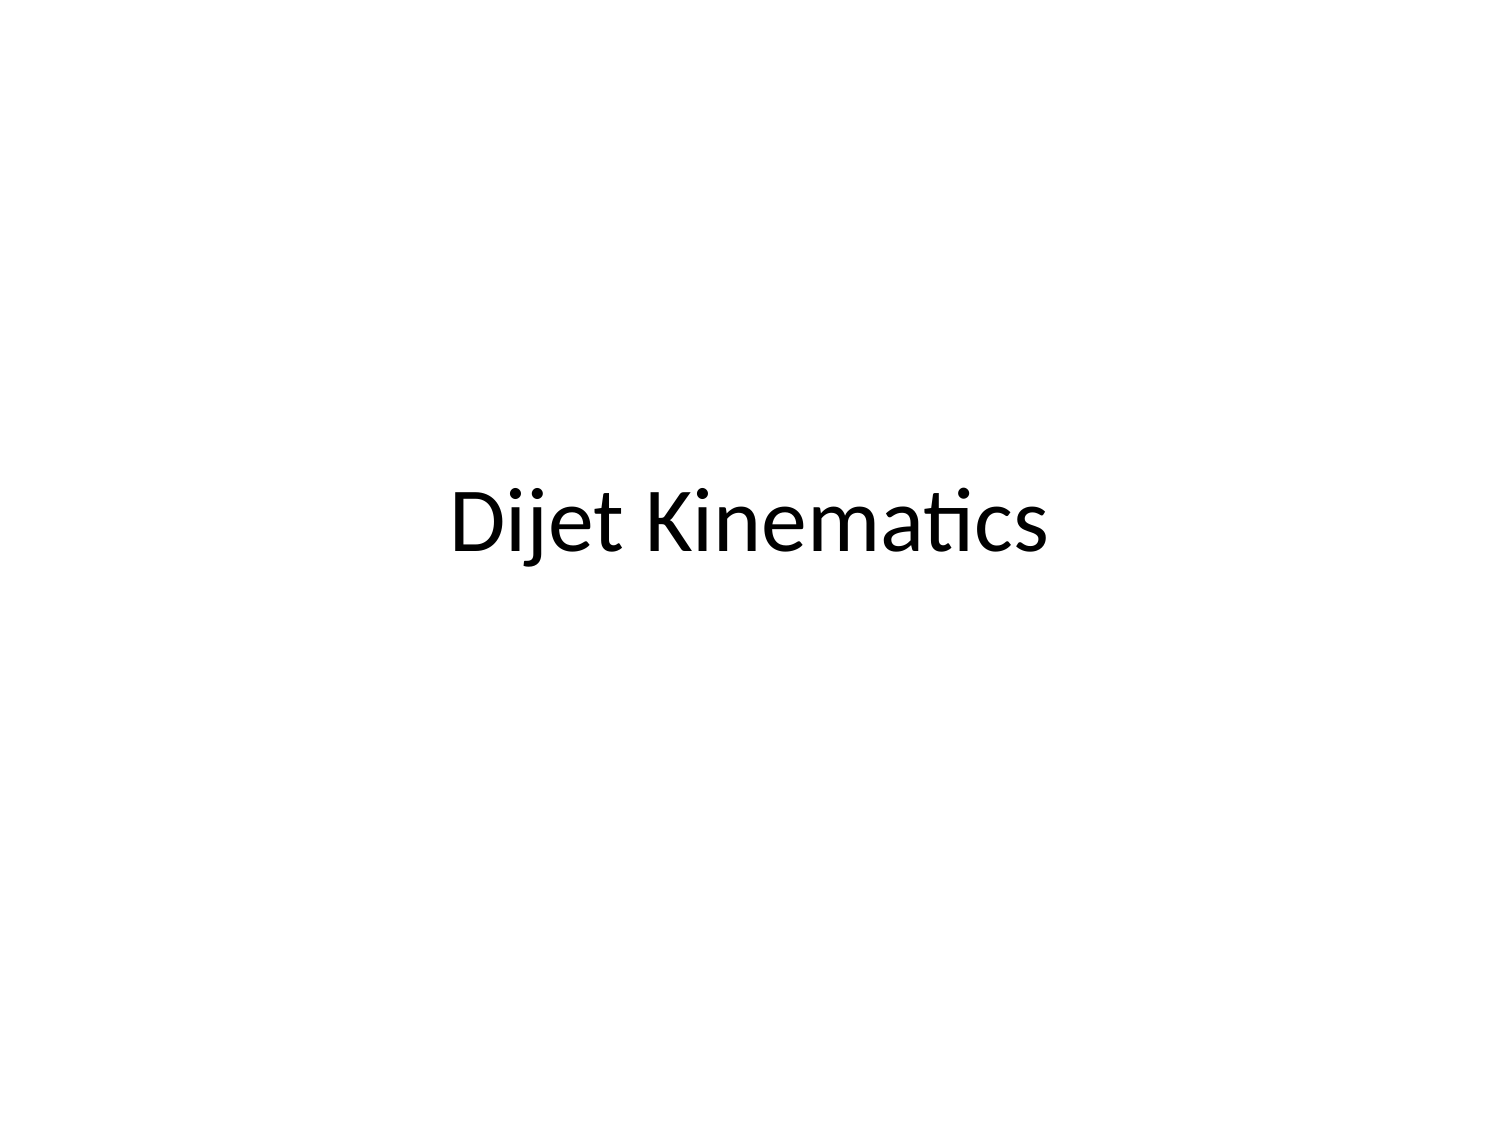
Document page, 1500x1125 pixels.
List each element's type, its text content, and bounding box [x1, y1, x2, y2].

text_box Dijet Kinematics [0, 452, 1500, 577]
